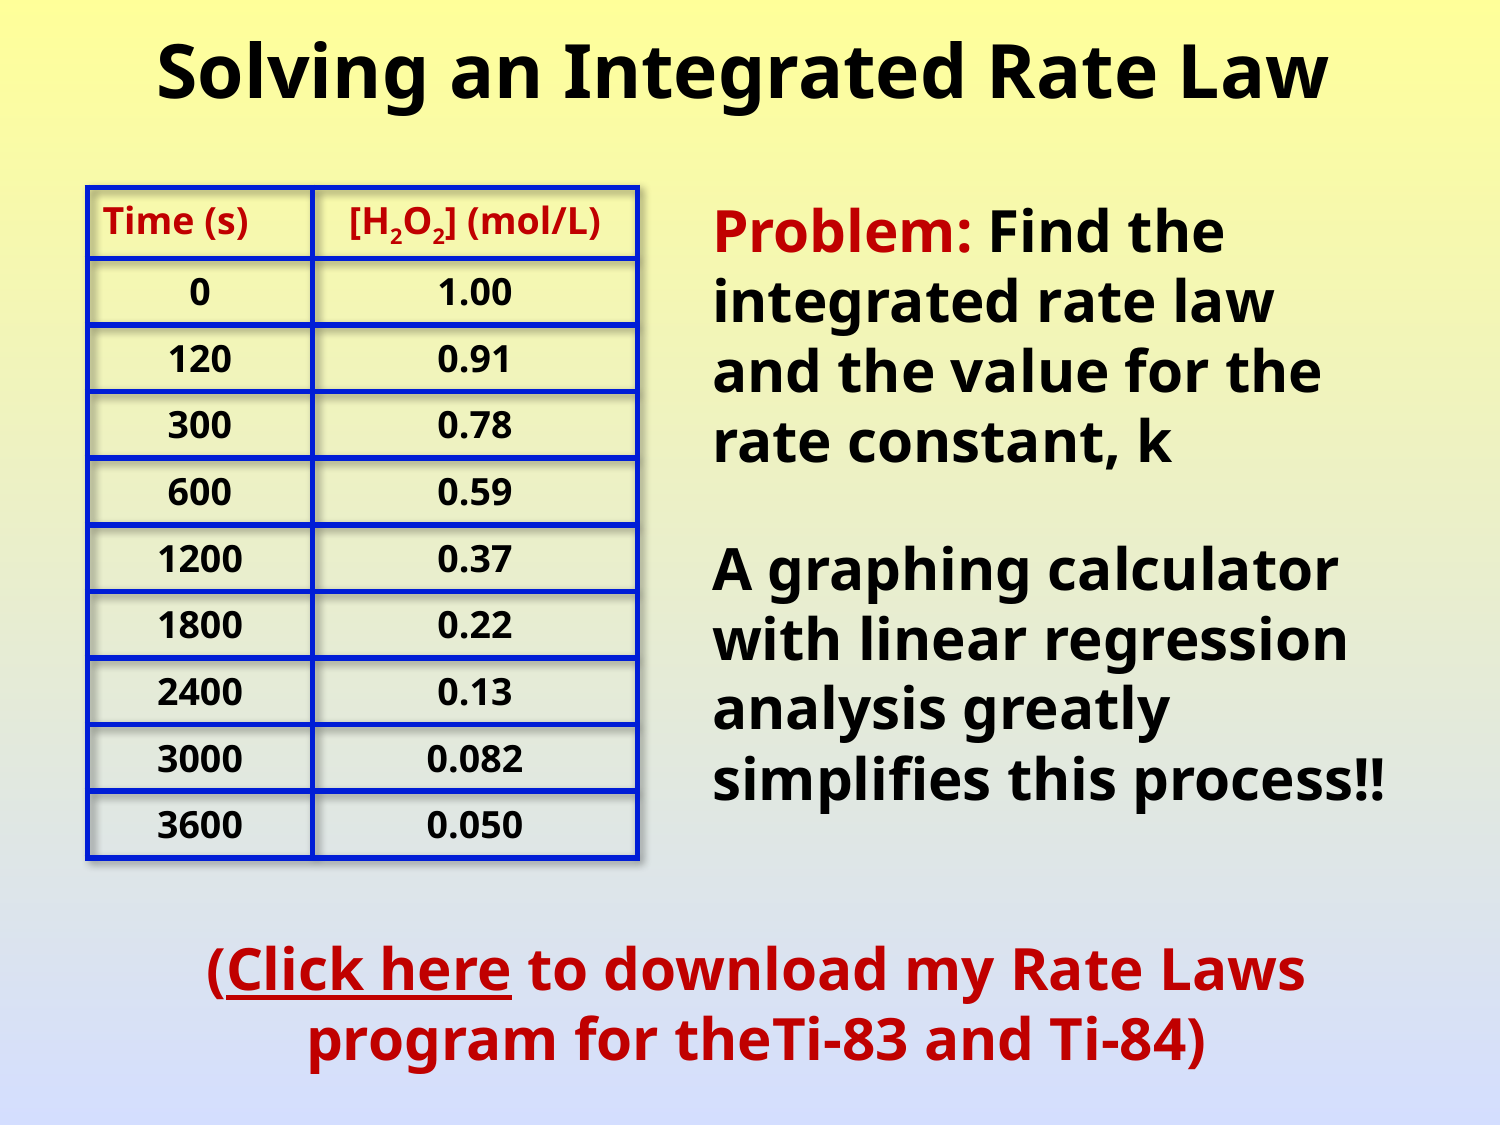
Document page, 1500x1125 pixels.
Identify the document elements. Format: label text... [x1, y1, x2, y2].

table_cell 0.59 [315, 461, 635, 522]
table_cell 300 [90, 394, 310, 455]
table_cell 120 [90, 328, 310, 389]
table_cell 1200 [90, 528, 310, 589]
table_cell 2400 [90, 661, 310, 722]
table_cell 0.22 [315, 594, 635, 655]
table_header [H2O2] (mol/L) [315, 190, 635, 256]
table_cell 0.78 [315, 394, 635, 455]
table_cell 0.37 [315, 528, 635, 589]
title Solving an Integrated Rate Law [99, 0, 1388, 138]
table_cell 0.082 [315, 727, 635, 788]
text_box A graphing calculator with linear regression analysis greatly simplifies this process!! [697, 524, 1413, 820]
text_box (Click here to download my Rate Laws program for theTi-83 and Ti-84) [62, 924, 1450, 1080]
table_cell 0.13 [315, 661, 635, 722]
table_cell 3600 [90, 794, 310, 855]
text_box Problem: Find the integrated rate law and the value for the rate constant, k [697, 186, 1375, 482]
table_cell 3000 [90, 727, 310, 788]
table_cell 1.00 [315, 261, 635, 322]
table_header Time (s) [90, 190, 310, 256]
table_cell 600 [90, 461, 310, 522]
table_cell 1800 [90, 594, 310, 655]
table_cell 0.91 [315, 328, 635, 389]
table_cell 0.050 [315, 794, 635, 855]
table_cell 0 [90, 261, 310, 322]
